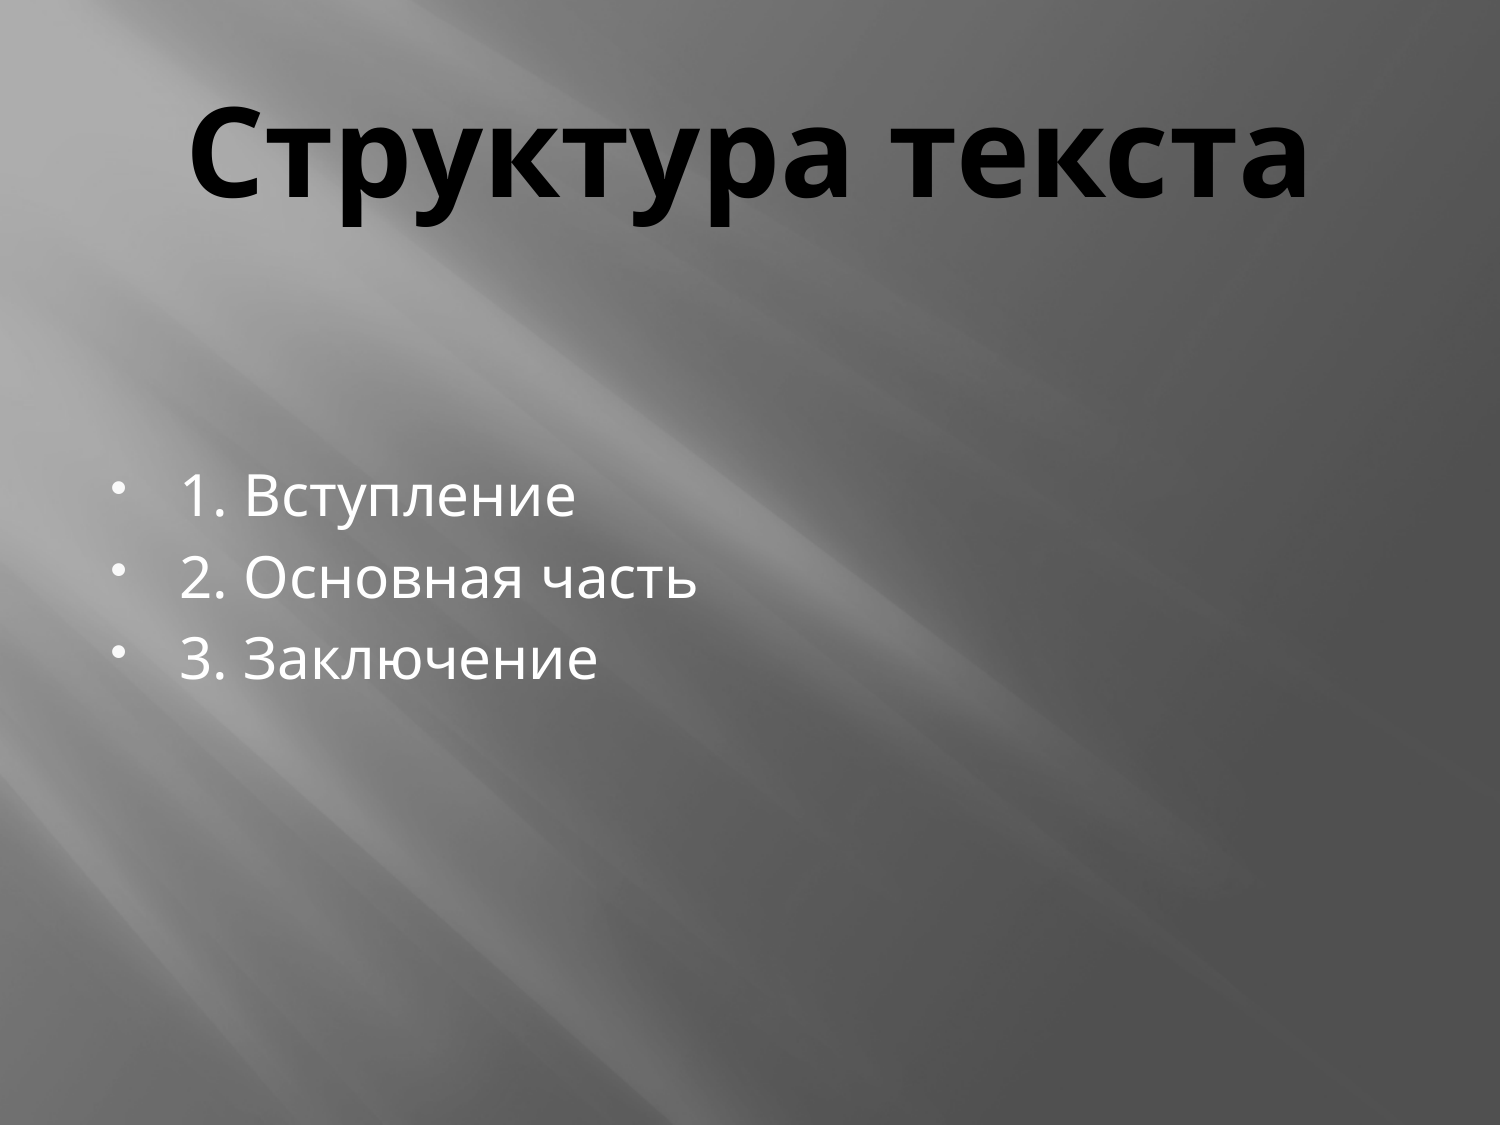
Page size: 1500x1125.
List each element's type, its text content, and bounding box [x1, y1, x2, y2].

title Структура текста [75, 82, 1425, 363]
list 1. Вступление 2. Основная часть 3. Заключение [75, 368, 1425, 961]
